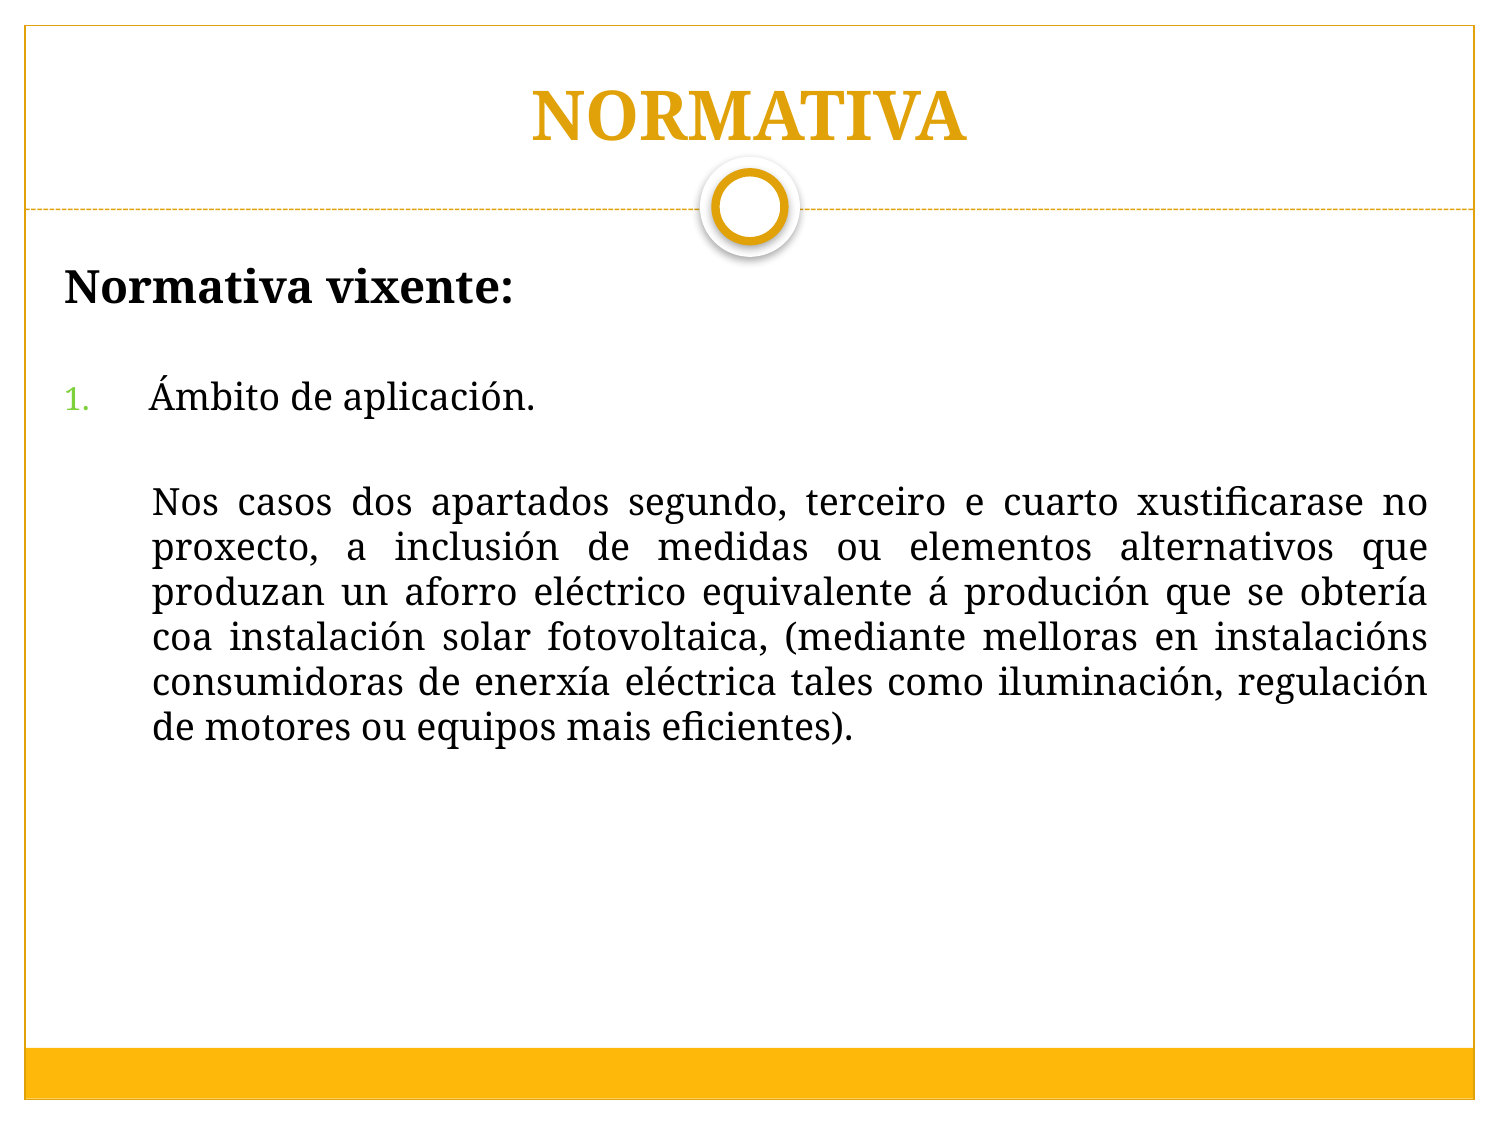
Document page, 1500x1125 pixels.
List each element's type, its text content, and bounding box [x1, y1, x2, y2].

list Normativa vixente: Ámbito de aplicación. Nos casos dos apartados segundo, terceiro e cuarto xustificarase no proxecto, a inclusión de medidas ou elementos alternativos que produzan un aforro eléctrico equivalente á produción que se obtería coa instalación solar fotovoltaica, (mediante melloras en instalacións consumidoras de enerxía eléctrica tales como iluminación, regulación de motores ou equipos mais eficientes). [49, 250, 1445, 1001]
title NORMATIVA [49, 37, 1450, 162]
